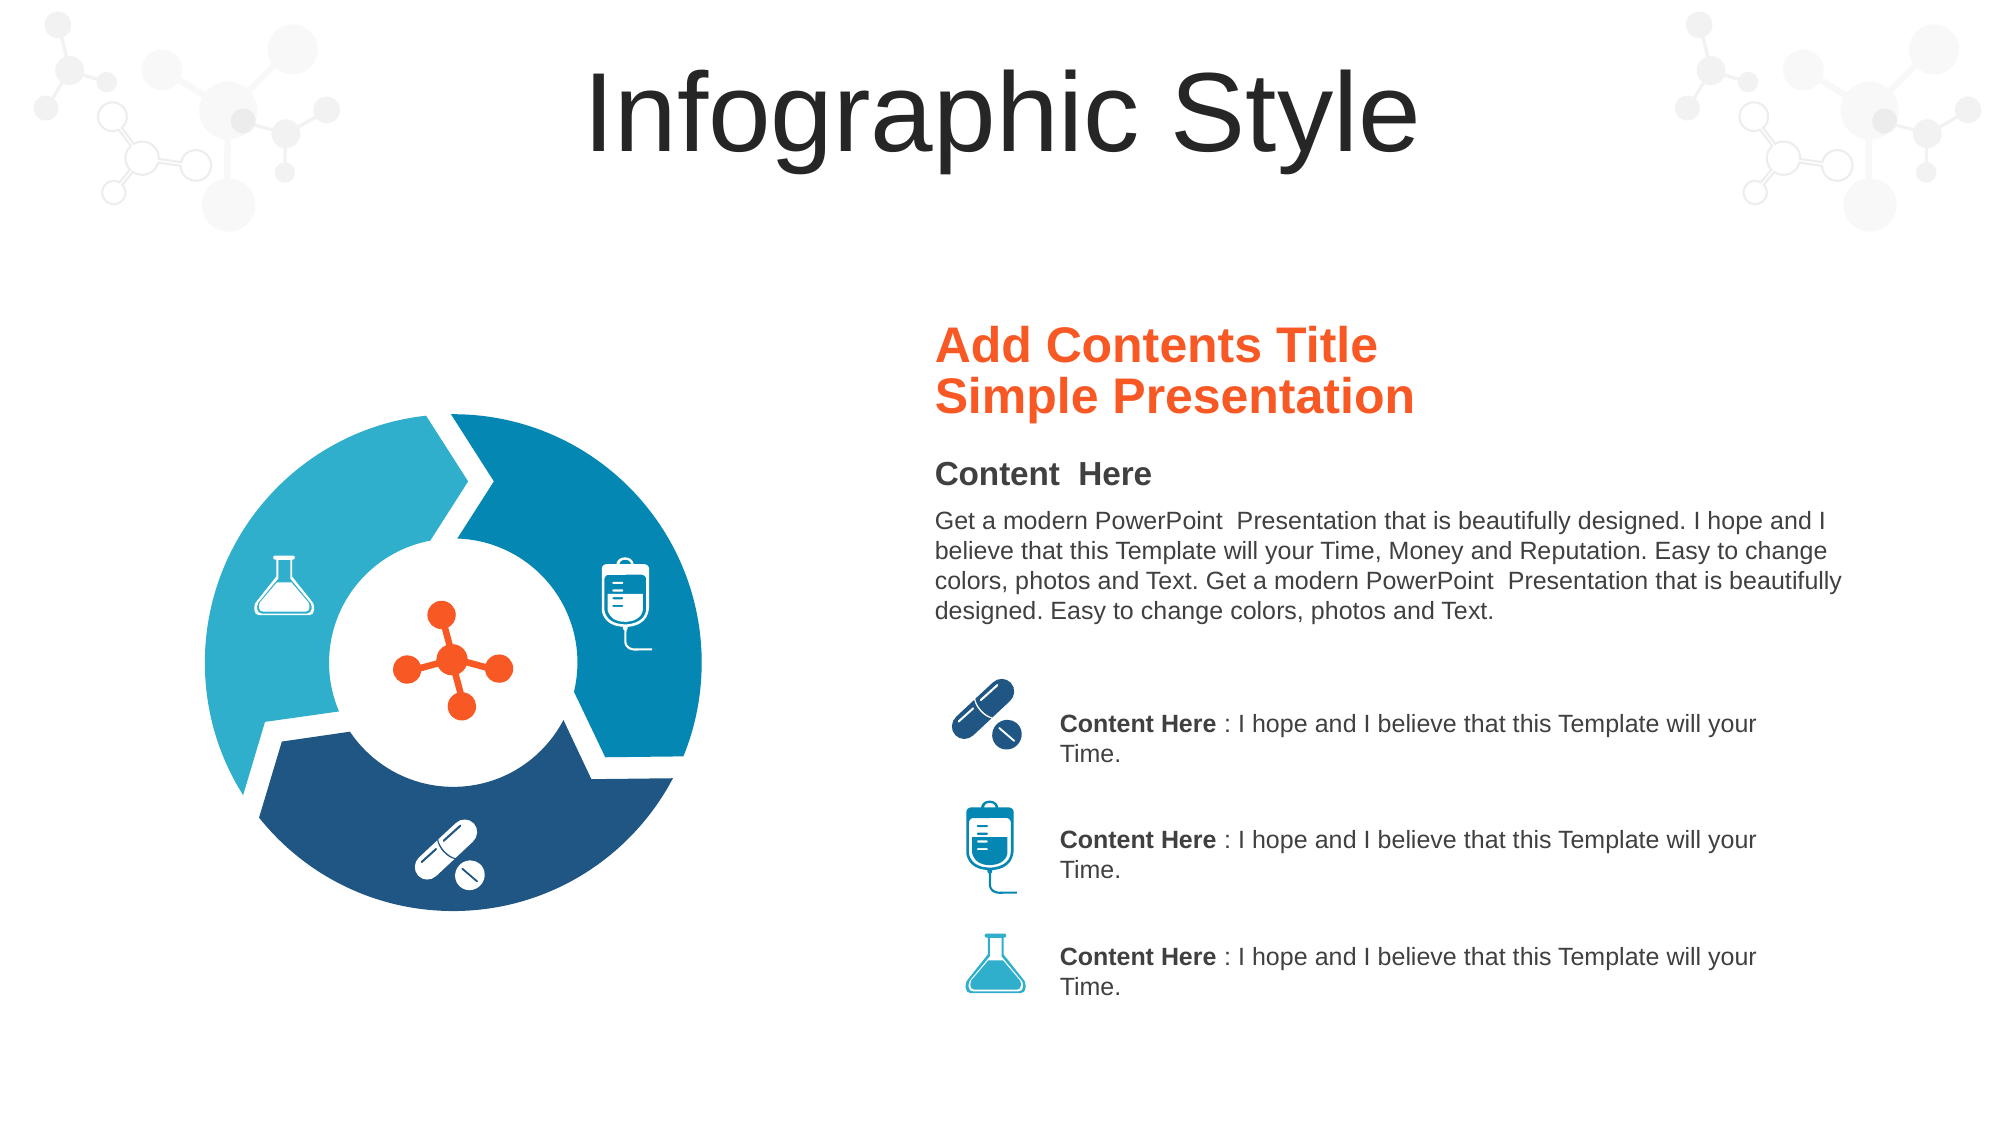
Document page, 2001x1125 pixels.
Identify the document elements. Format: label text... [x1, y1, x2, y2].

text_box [204, 414, 701, 911]
text_box [991, 718, 1023, 751]
text_box [964, 932, 1027, 995]
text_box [920, 444, 1873, 634]
text_box Content Here : I hope and I believe that this Template will your Time. [1045, 699, 1838, 775]
text_box [950, 677, 1016, 741]
list Infographic Style [53, 55, 1952, 175]
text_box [919, 304, 1575, 433]
text_box [966, 800, 1017, 894]
text_box Content Here : I hope and I believe that this Template will your Time. [1045, 933, 1838, 1009]
text_box Content Here : I hope and I believe that this Template will your Time. [1045, 816, 1838, 892]
